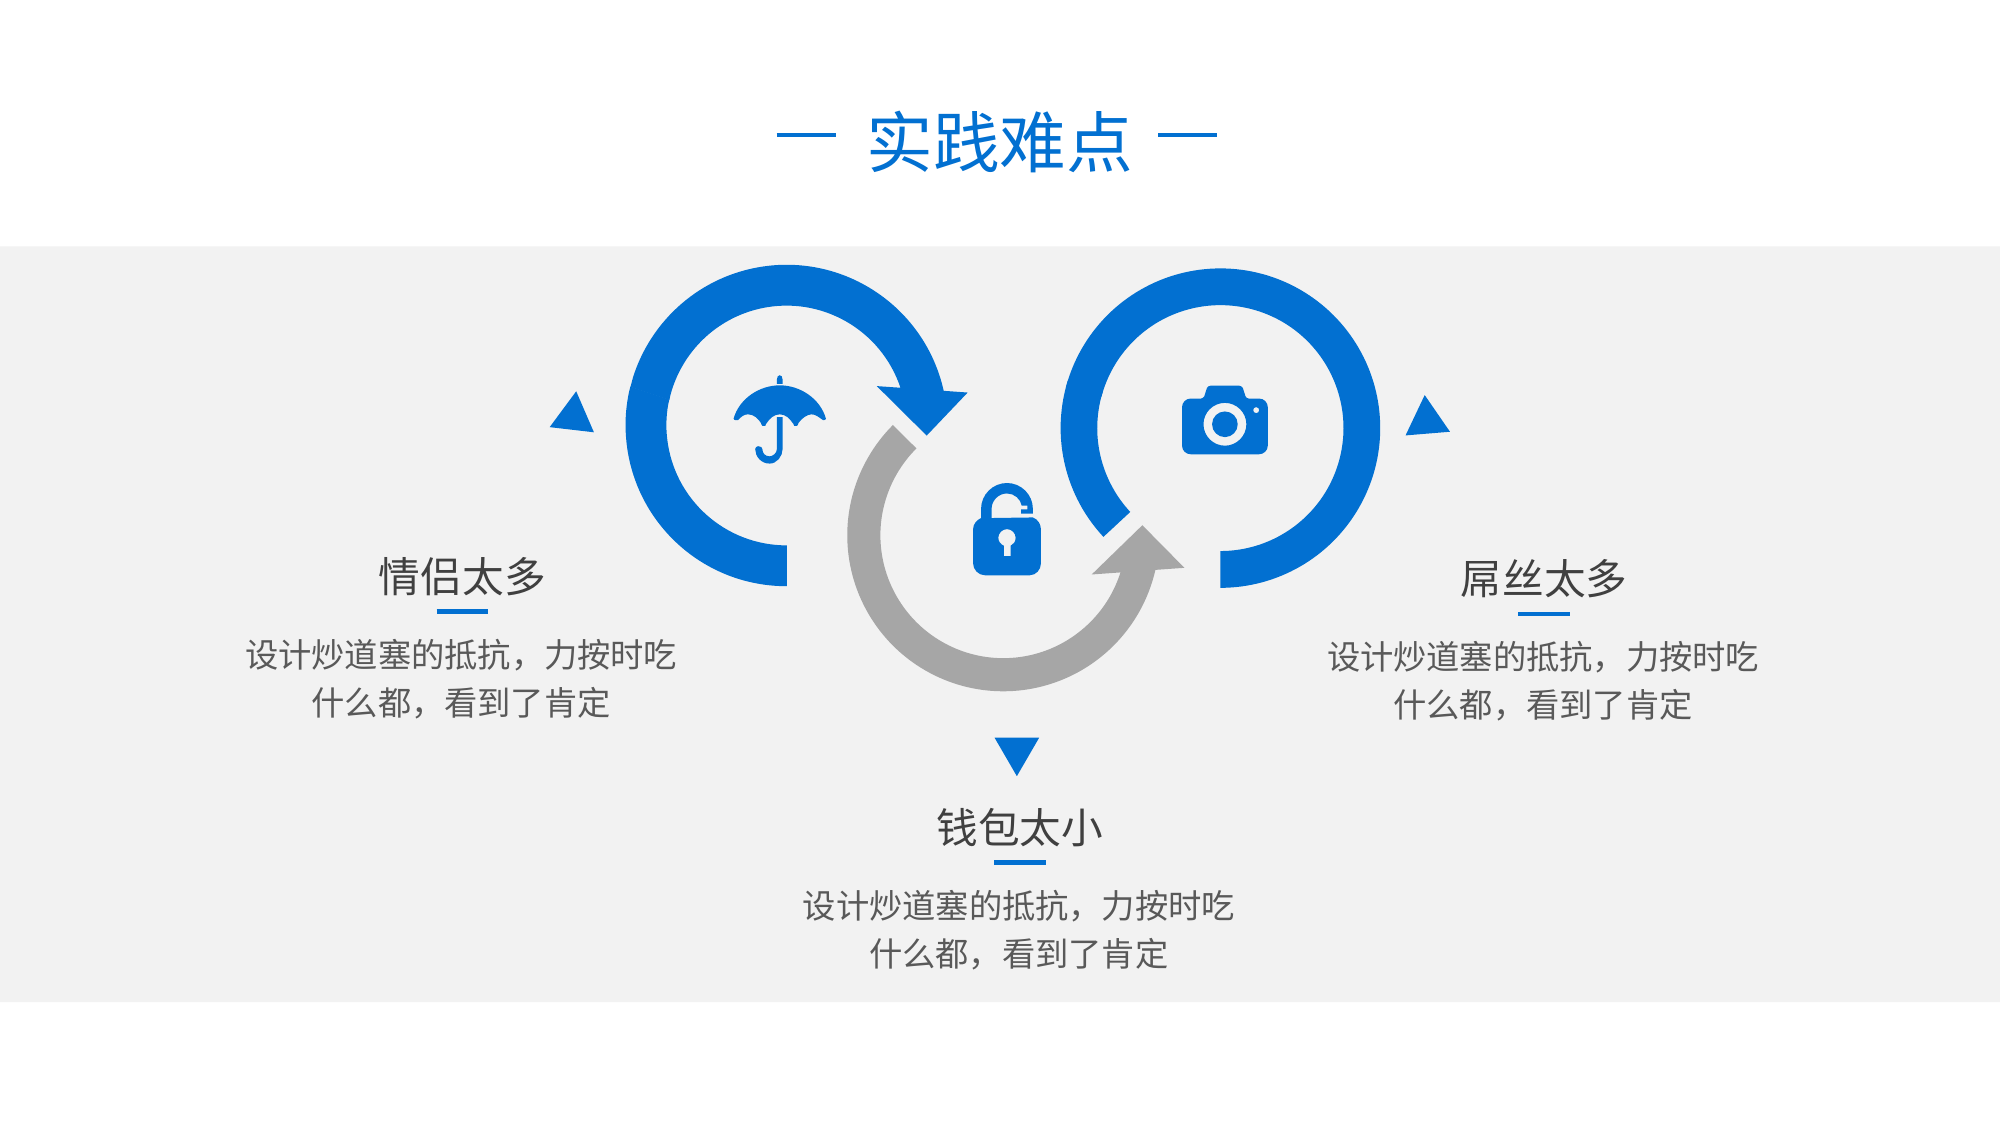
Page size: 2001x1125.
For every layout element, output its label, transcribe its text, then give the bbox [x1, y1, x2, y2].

text_box [1405, 395, 1450, 436]
text_box [1060, 388, 1131, 537]
text_box [0, 246, 2000, 1003]
text_box [629, 263, 970, 438]
text_box [994, 737, 1040, 777]
text_box [755, 417, 783, 464]
text_box [733, 385, 826, 426]
text_box [973, 483, 1041, 576]
text_box [776, 375, 783, 384]
text_box 实践难点 [801, 77, 1199, 189]
text_box [1182, 385, 1268, 455]
text_box 钱包太小 [852, 794, 1188, 860]
text_box 设计炒道塞的抵抗，力按时吃什么都，看到了肯定 [226, 619, 697, 730]
text_box [549, 391, 594, 433]
text_box [847, 424, 1185, 692]
text_box 设计炒道塞的抵抗，力按时吃什么都，看到了肯定 [1308, 621, 1778, 732]
text_box 设计炒道塞的抵抗，力按时吃什么都，看到了肯定 [784, 869, 1254, 981]
text_box 情侣太多 [294, 543, 630, 609]
text_box [624, 385, 788, 588]
text_box [1065, 268, 1381, 588]
text_box 屌丝太多 [1376, 546, 1712, 611]
